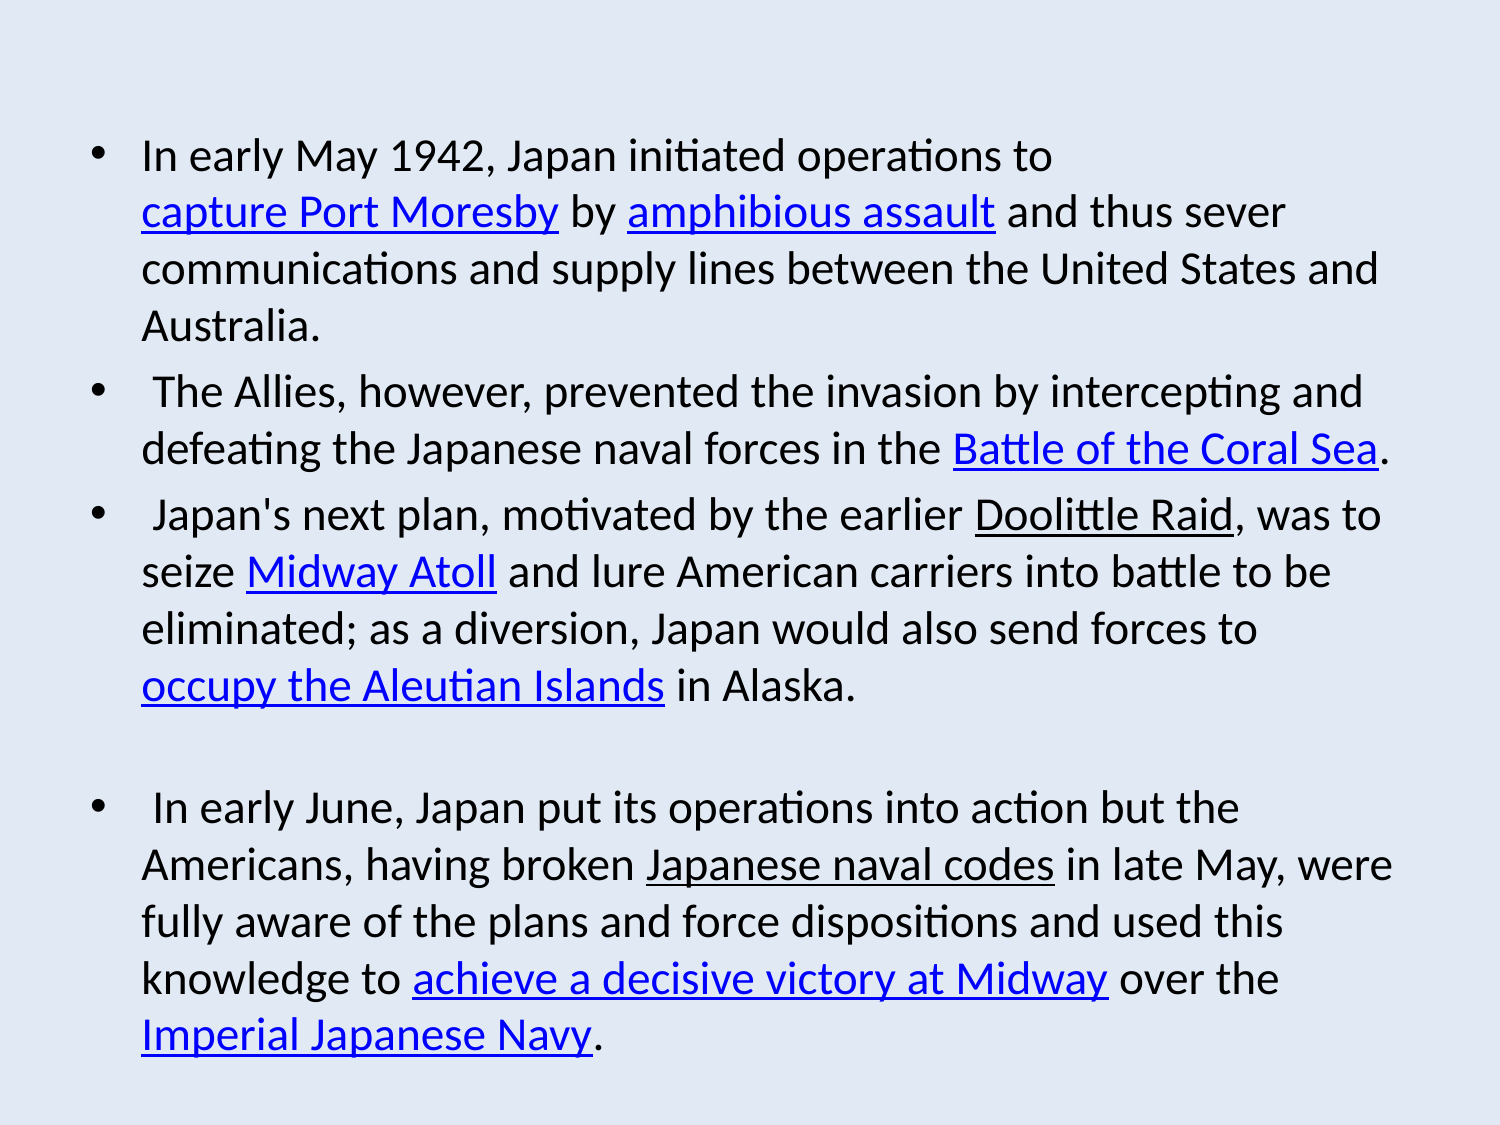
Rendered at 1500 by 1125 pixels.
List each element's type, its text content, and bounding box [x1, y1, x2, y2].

list In early May 1942, Japan initiated operations to capture Port Moresby by amphibious assault and thus sever communications and supply lines between the United States and Australia. The Allies, however, prevented the invasion by intercepting and defeating the Japanese naval forces in the Battle of the Coral Sea. Japan's next plan, motivated by the earlier Doolittle Raid, was to seize Midway Atoll and lure American carriers into battle to be eliminated; as a diversion, Japan would also send forces to occupy the Aleutian Islands in Alaska. In early June, Japan put its operations into action but the Americans, having broken Japanese naval codes in late May, were fully aware of the plans and force dispositions and used this knowledge to achieve a decisive victory at Midway over the Imperial Japanese Navy. [75, 50, 1425, 1088]
